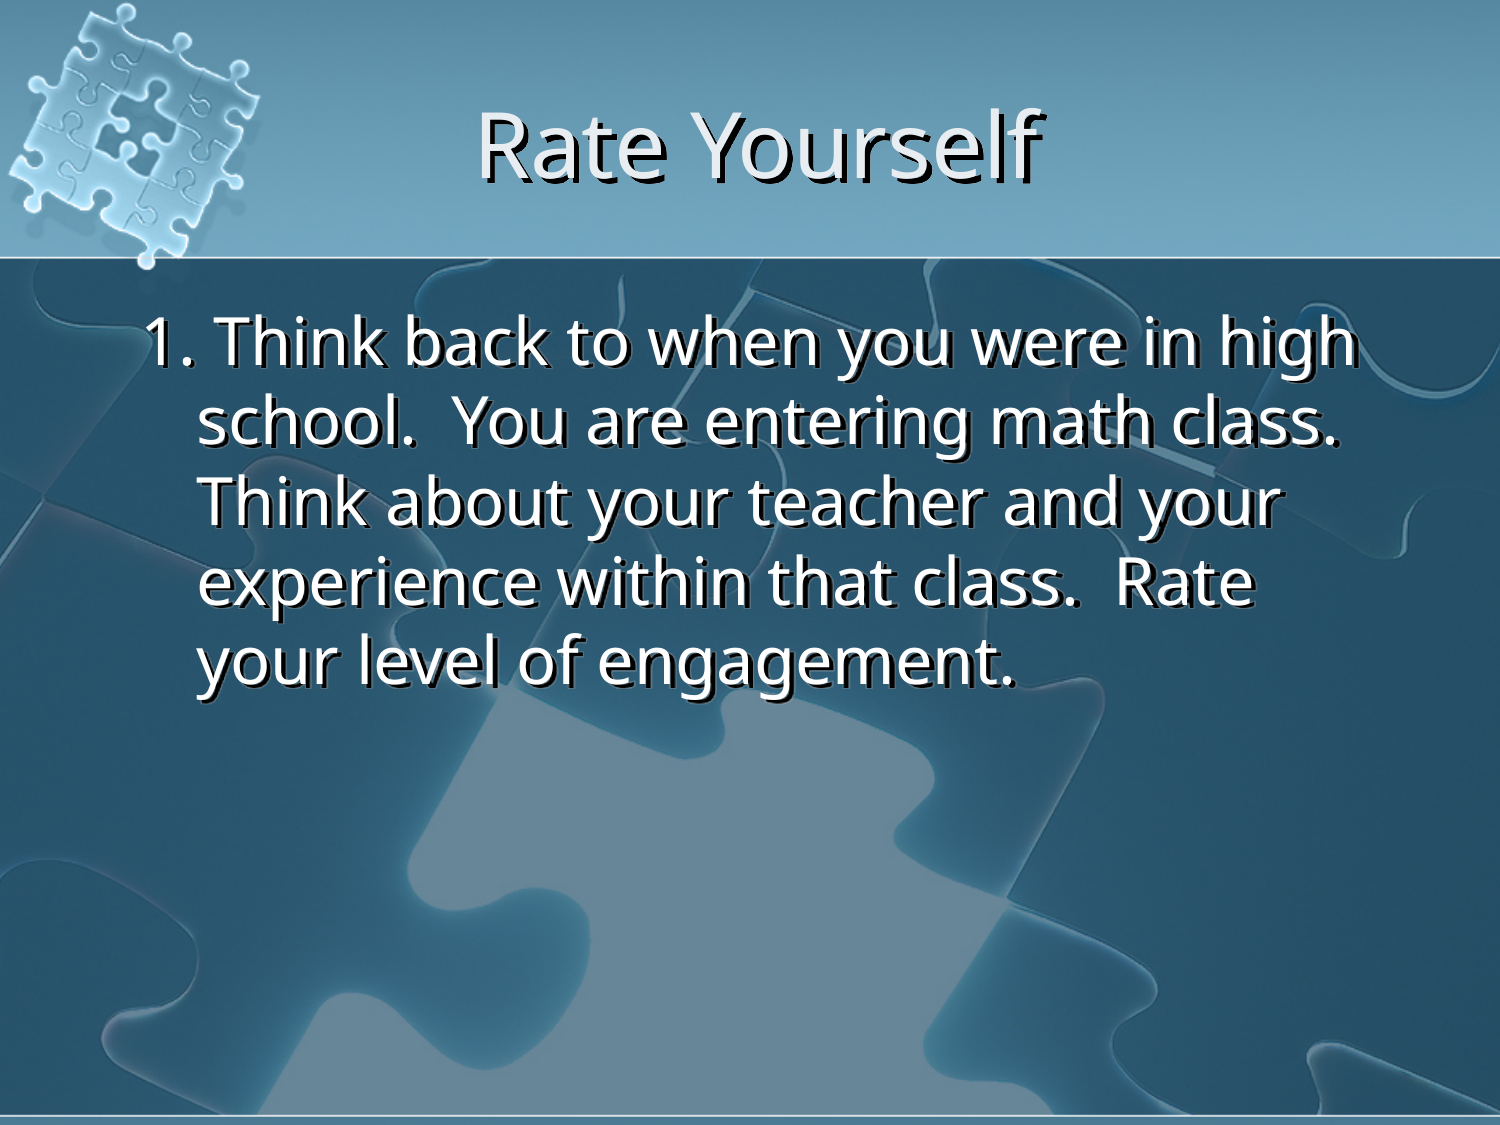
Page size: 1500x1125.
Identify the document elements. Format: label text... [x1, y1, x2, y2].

title Rate Yourself [124, 54, 1388, 230]
list 1. Think back to when you were in high school. You are entering math class. Think about your teacher and your experience within that class. Rate your level of engagement. [124, 290, 1388, 1071]
picture [0, 0, 1500, 1125]
